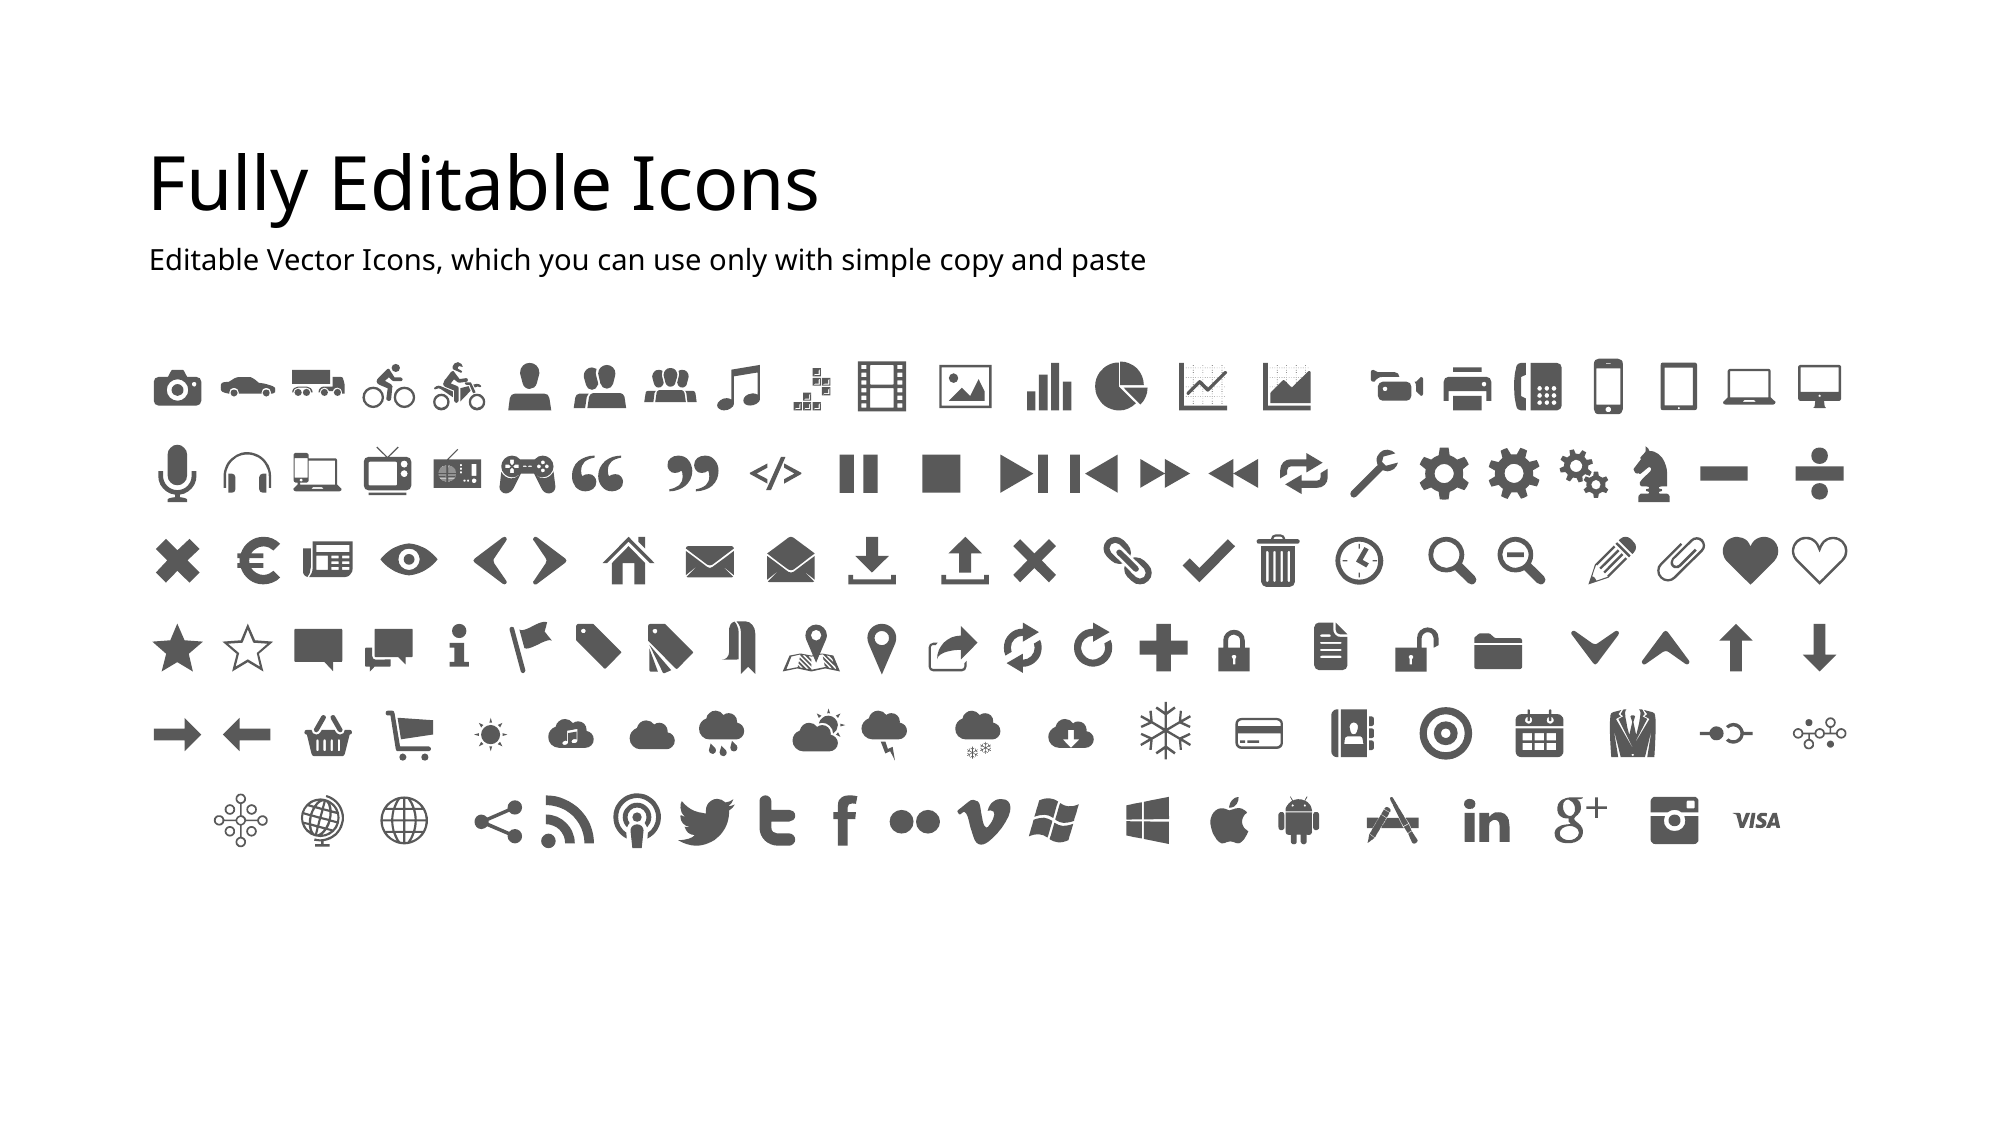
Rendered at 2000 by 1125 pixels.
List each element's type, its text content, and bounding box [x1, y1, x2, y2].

text_box Editable Vector Icons, which you can use only with simple copy and paste [129, 231, 1869, 263]
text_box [152, 358, 1848, 849]
text_box Fully Editable Icons [127, 125, 1867, 210]
